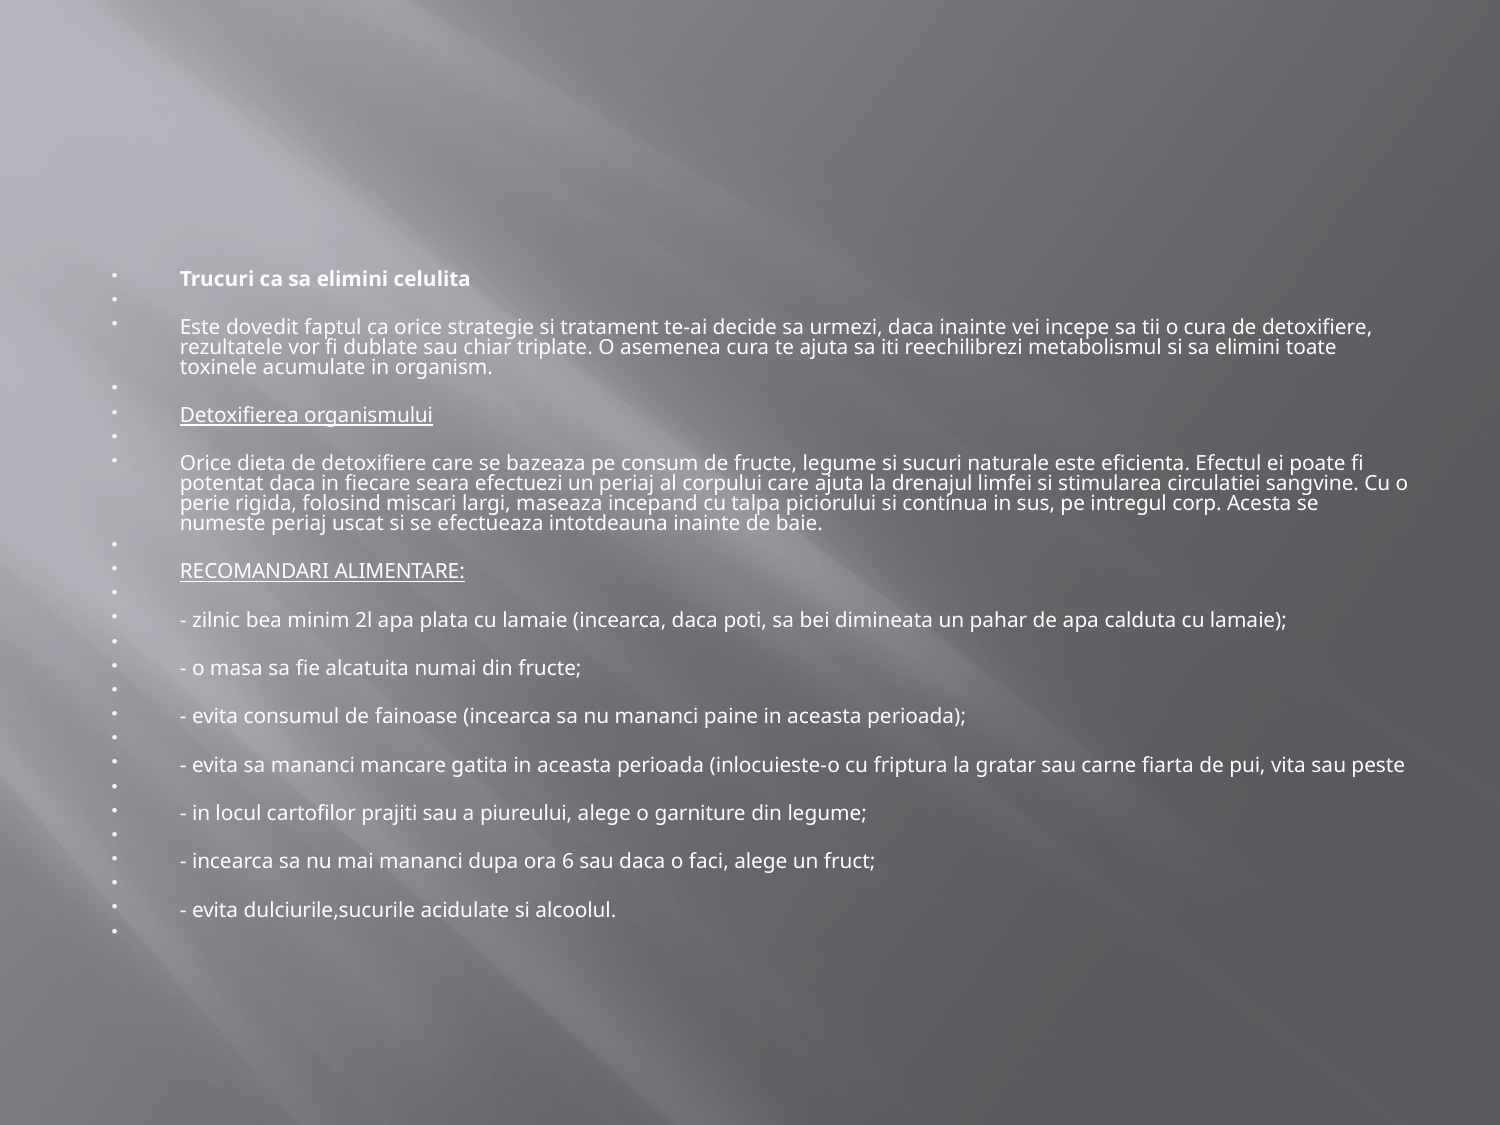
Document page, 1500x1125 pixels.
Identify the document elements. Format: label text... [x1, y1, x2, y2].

list Trucuri ca sa elimini celulita Este dovedit faptul ca orice strategie si tratament te-ai decide sa urmezi, daca inainte vei incepe sa tii o cura de detoxifiere, rezultatele vor fi dublate sau chiar triplate. O asemenea cura te ajuta sa iti reechilibrezi metabolismul si sa elimini toate toxinele acumulate in organism. Detoxifierea organismului Orice dieta de detoxifiere care se bazeaza pe consum de fructe, legume si sucuri naturale este eficienta. Efectul ei poate fi potentat daca in fiecare seara efectuezi un periaj al corpului care ajuta la drenajul limfei si stimularea circulatiei sangvine. Cu o perie rigida, folosind miscari largi, maseaza incepand cu talpa piciorului si continua in sus, pe intregul corp. Acesta se numeste periaj uscat si se efectueaza intotdeauna inainte de baie. RECOMANDARI ALIMENTARE: - zilnic bea minim 2l apa plata cu lamaie (incearca, daca poti, sa bei dimineata un pahar de apa calduta cu lamaie); - o masa sa fie alcatuita numai din fructe; - evita consumul de fainoase (incearca sa nu mananci paine in aceasta perioada); - evita sa mananci mancare gatita in aceasta perioada (inlocuieste-o cu friptura la gratar sau carne fiarta de pui, vita sau peste - in locul cartofilor prajiti sau a piureului, alege o garniture din legume; - incearca sa nu mai mananci dupa ora 6 sau daca o faci, alege un fruct; - evita dulciurile,sucurile acidulate si alcoolul. [74, 262, 1426, 1036]
